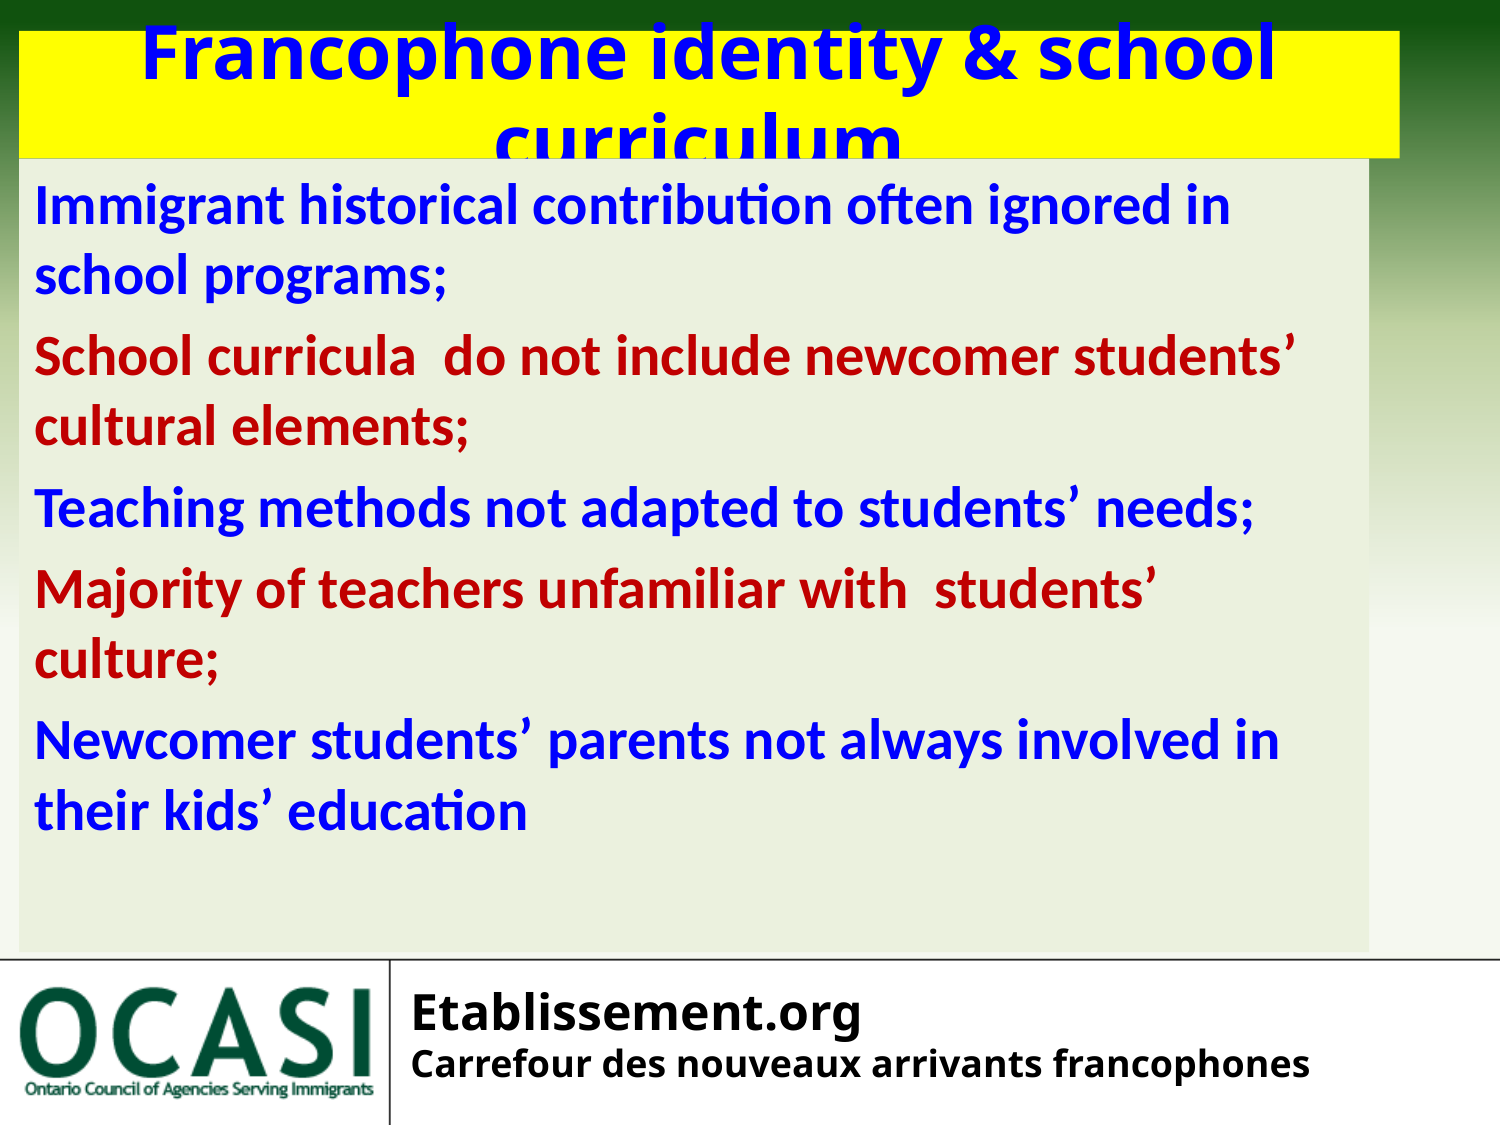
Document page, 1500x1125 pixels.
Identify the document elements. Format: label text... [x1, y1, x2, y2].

text_box Francophone identity & school curriculum [19, 30, 1400, 159]
picture [0, 0, 1500, 1125]
text_box Immigrant historical contribution often ignored in school programs; School curricula do not include newcomer students’ cultural elements; Teaching methods not adapted to students’ needs; Majority of teachers unfamiliar with students’ culture; Newcomer students’ parents not always involved in their kids’ education [19, 158, 1370, 953]
text_box Etablissement.org Carrefour des nouveaux arrivants francophones [395, 972, 1400, 1093]
